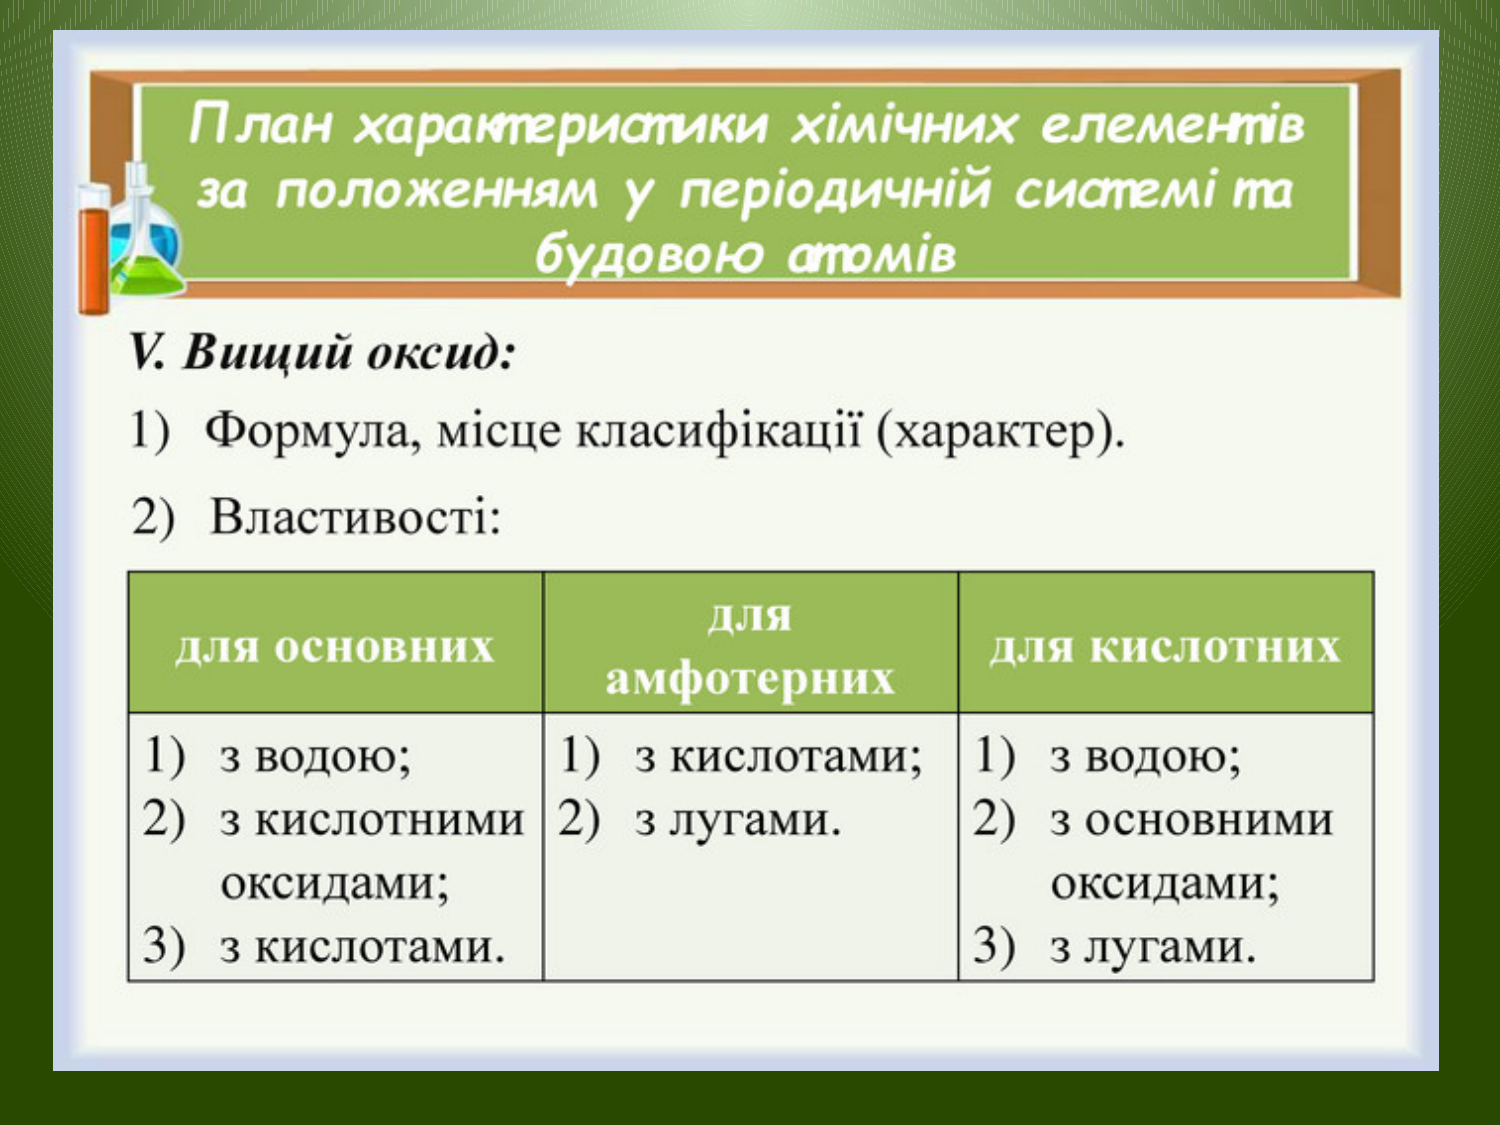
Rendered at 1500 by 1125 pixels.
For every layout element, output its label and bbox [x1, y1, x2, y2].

list [52, 30, 1440, 1071]
